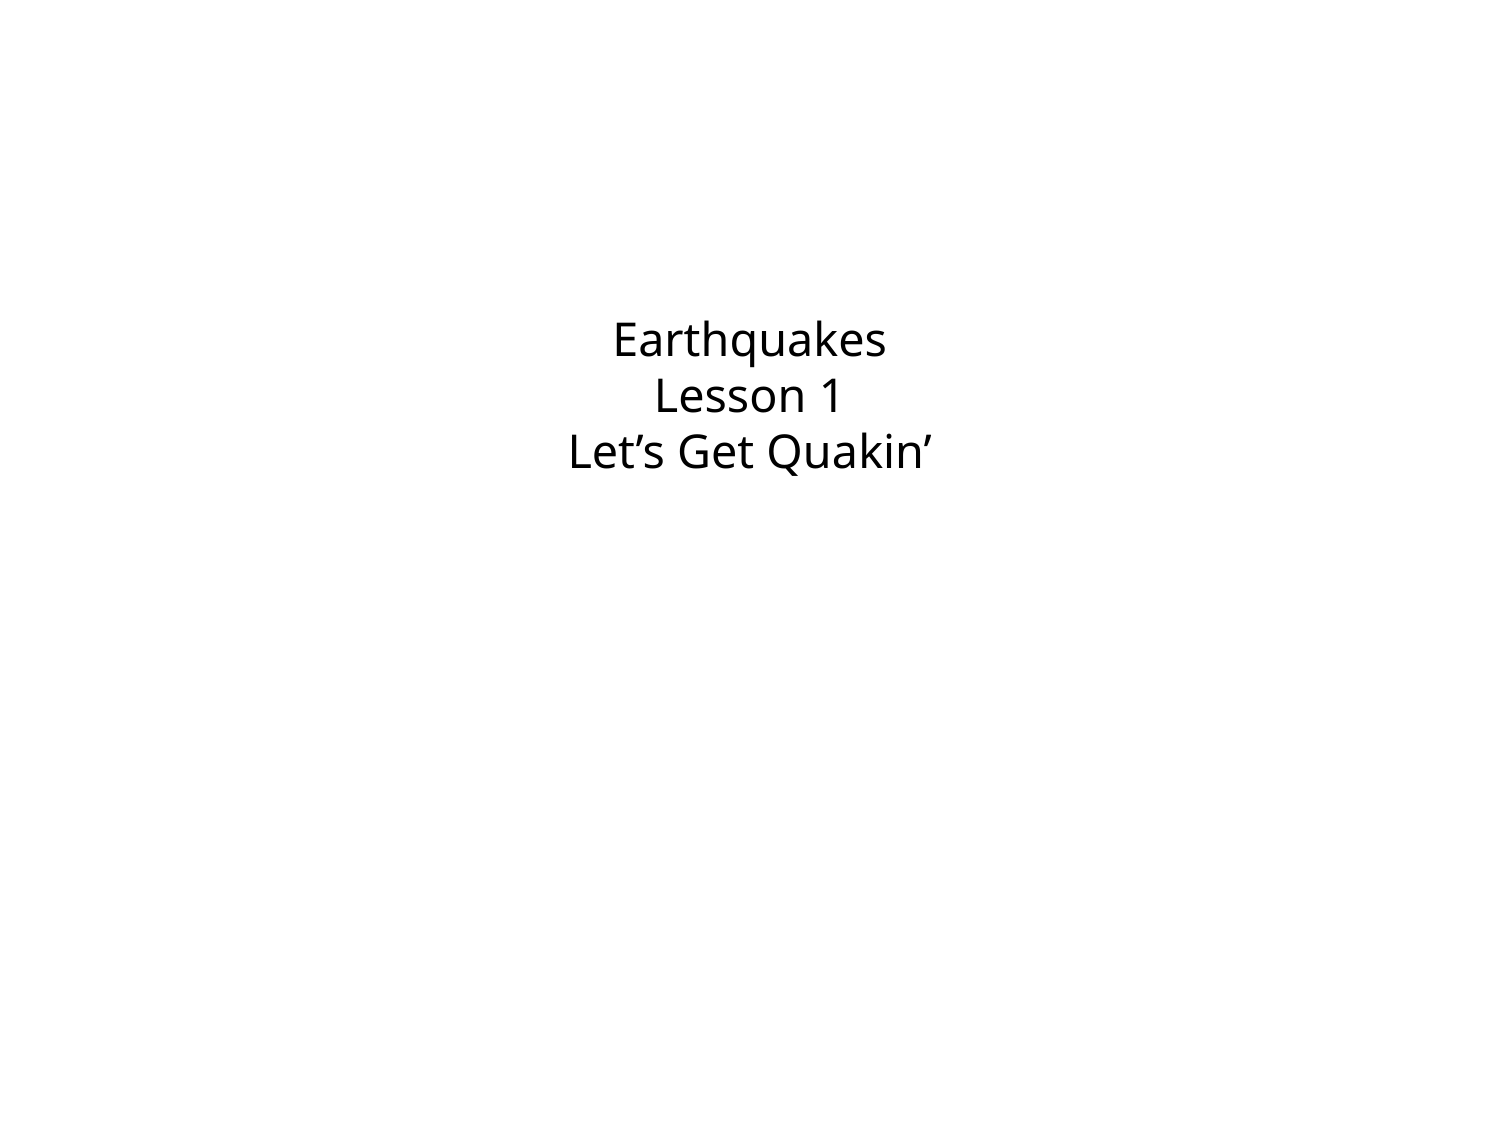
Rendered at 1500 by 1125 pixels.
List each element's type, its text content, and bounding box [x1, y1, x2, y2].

title Earthquakes Lesson 1 Let’s Get Quakin’ [112, 299, 1388, 488]
